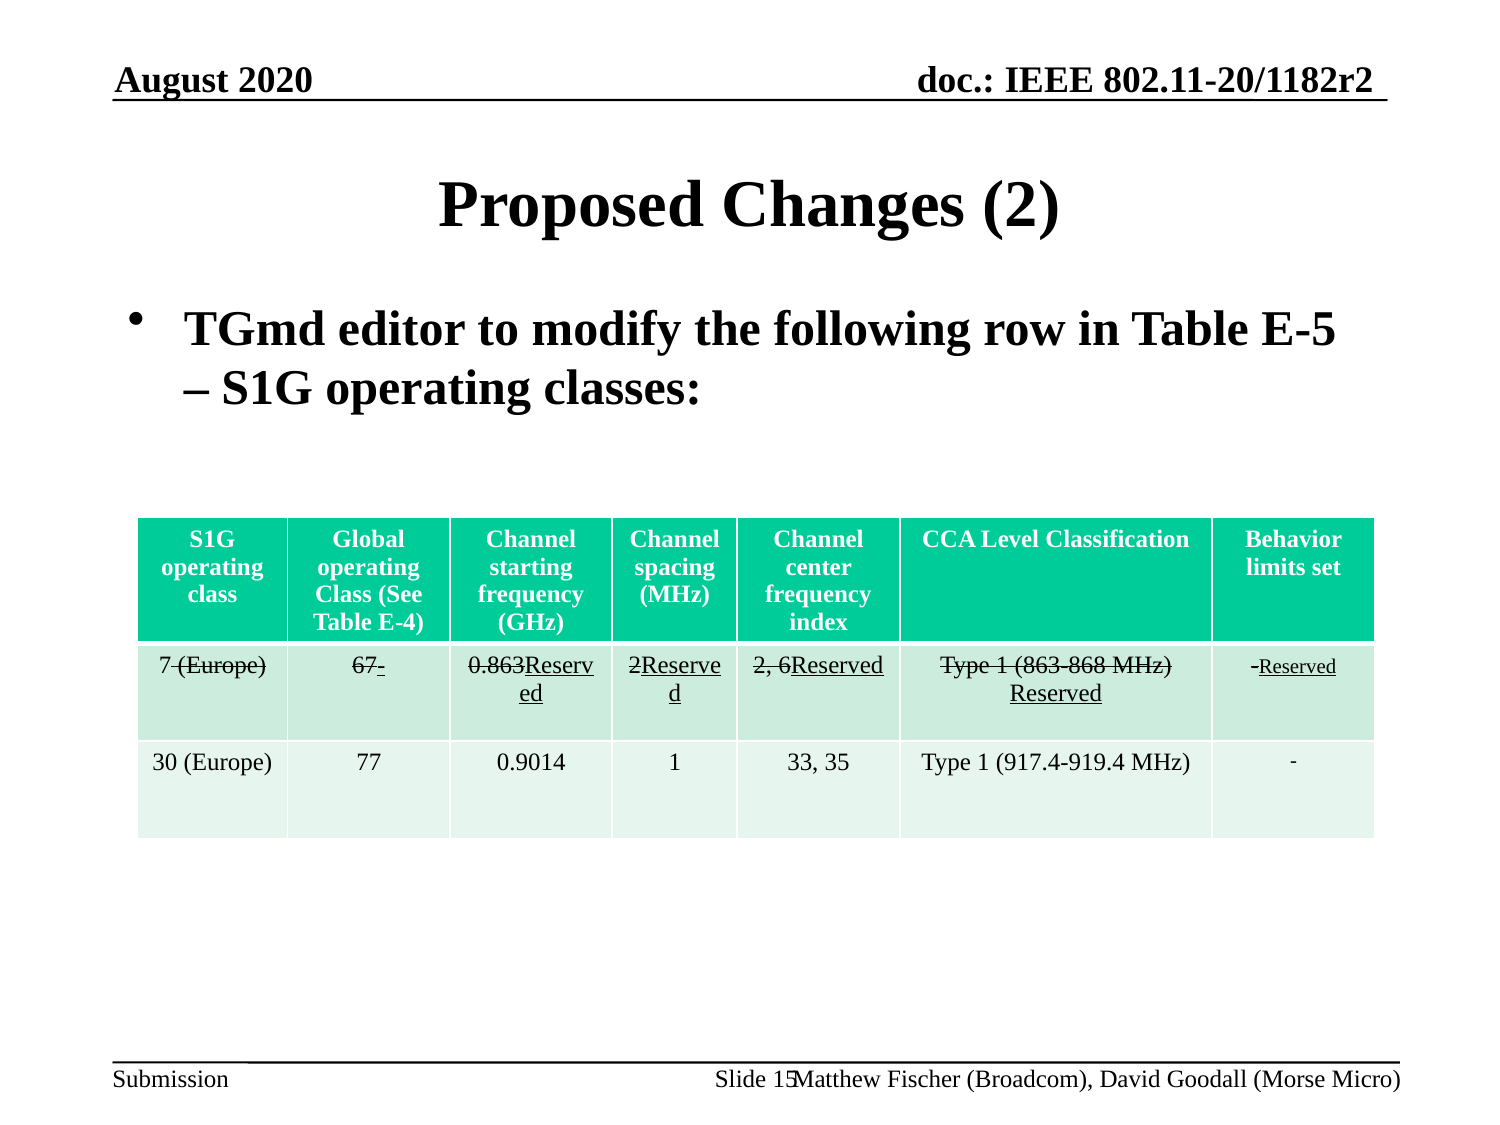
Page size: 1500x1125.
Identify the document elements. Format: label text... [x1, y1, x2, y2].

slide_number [114, 54, 316, 101]
table_cell 77 [288, 742, 449, 838]
table_header S1G operating class [138, 518, 287, 641]
table_cell 0.863Reserved [451, 646, 611, 740]
table_header CCA Level Classification [901, 518, 1211, 641]
table_cell 30 (Europe) [138, 742, 287, 838]
slide_number Slide 15 [712, 1061, 800, 1093]
table_cell 1 [613, 742, 736, 838]
table_header Channel center frequency index [738, 518, 899, 641]
table_cell Type 1 (863-868 MHz) Reserved [901, 646, 1211, 740]
table_header Channel starting frequency (GHz) [451, 518, 611, 641]
table_cell 2, 6Reserved [738, 646, 899, 740]
table_cell 0.9014 [451, 742, 611, 838]
table_header Behavior limits set [1213, 518, 1374, 641]
table_cell 2Reserved [613, 646, 736, 740]
table_cell -Reserved [1213, 646, 1374, 740]
footer Matthew Fischer (Broadcom), David Goodall (Morse Micro) [800, 1061, 1402, 1093]
table_cell Type 1 (917.4-919.4 MHz) [901, 742, 1211, 838]
table_cell 33, 35 [738, 742, 899, 838]
table_cell 67- [288, 646, 449, 740]
table_header Global operating Class (See Table E-4) [288, 518, 449, 641]
table_cell - [1213, 742, 1374, 838]
table_cell 7 (Europe) [138, 646, 287, 740]
table_header Channel spacing (MHz) [613, 518, 736, 641]
text_box TGmd editor to modify the following row in Table E-5 – S1G operating classes: [112, 287, 1388, 438]
title Proposed Changes (2) [112, 112, 1388, 287]
